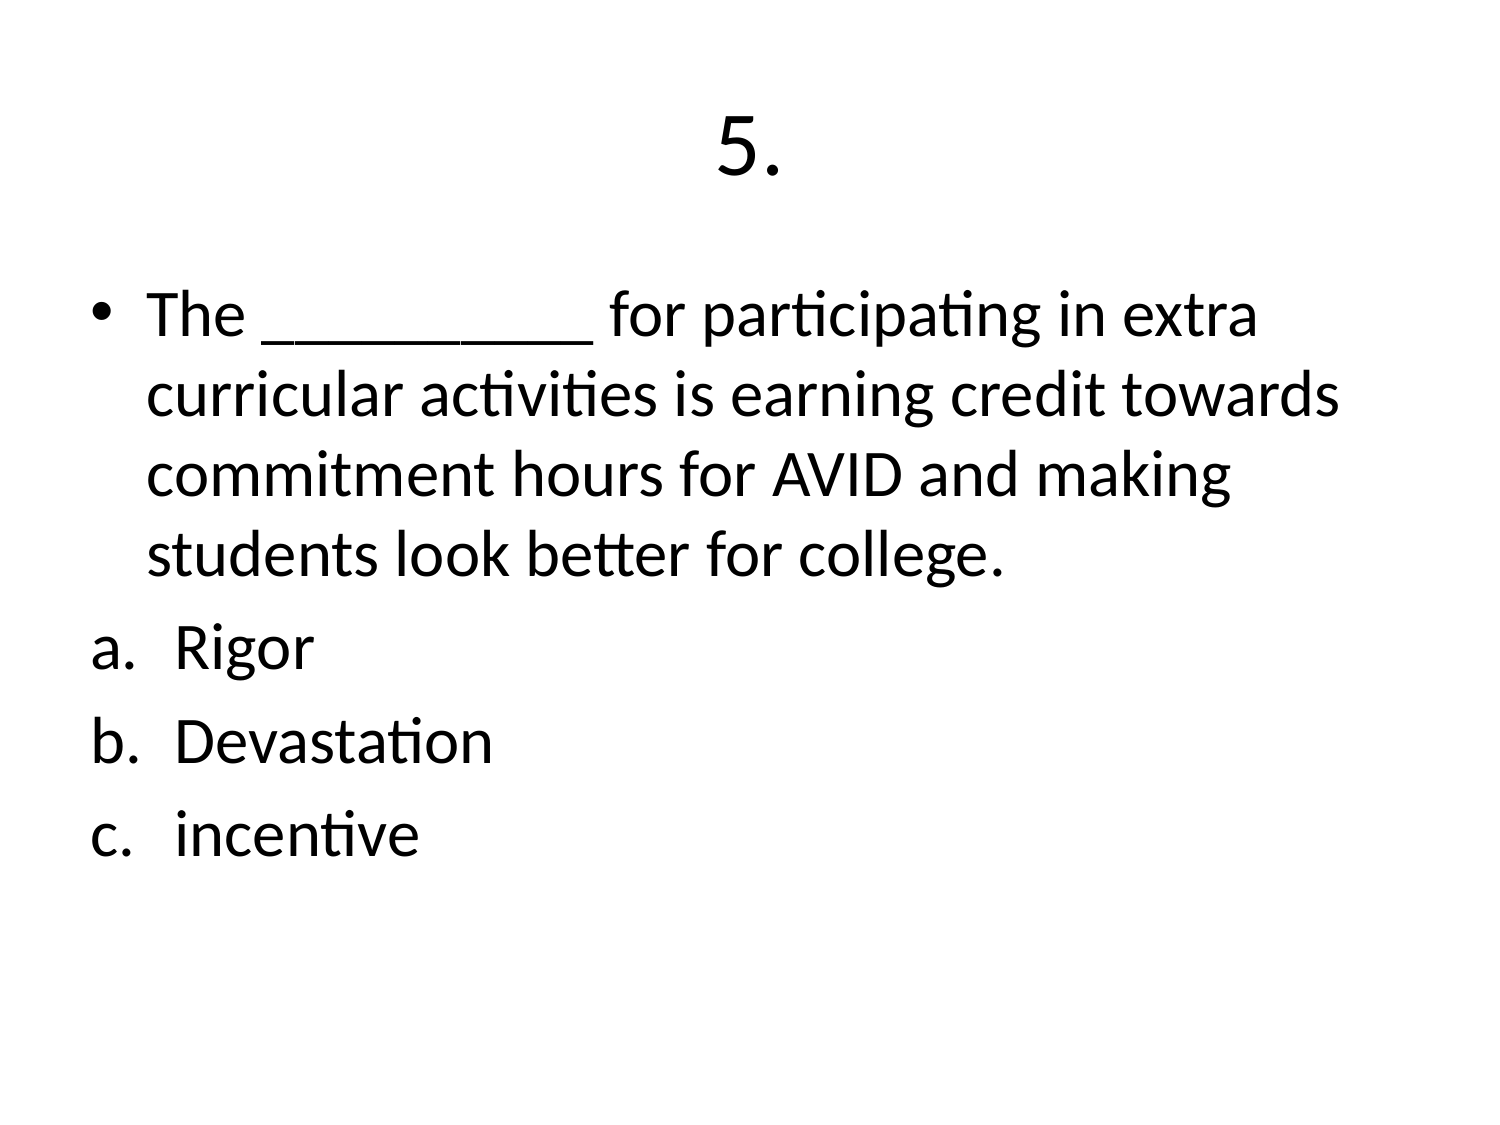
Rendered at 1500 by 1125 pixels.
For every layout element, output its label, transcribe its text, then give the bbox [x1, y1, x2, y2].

title 5. [75, 45, 1425, 233]
list The __________ for participating in extra curricular activities is earning credit towards commitment hours for AVID and making students look better for college. Rigor Devastation incentive [75, 262, 1425, 1005]
